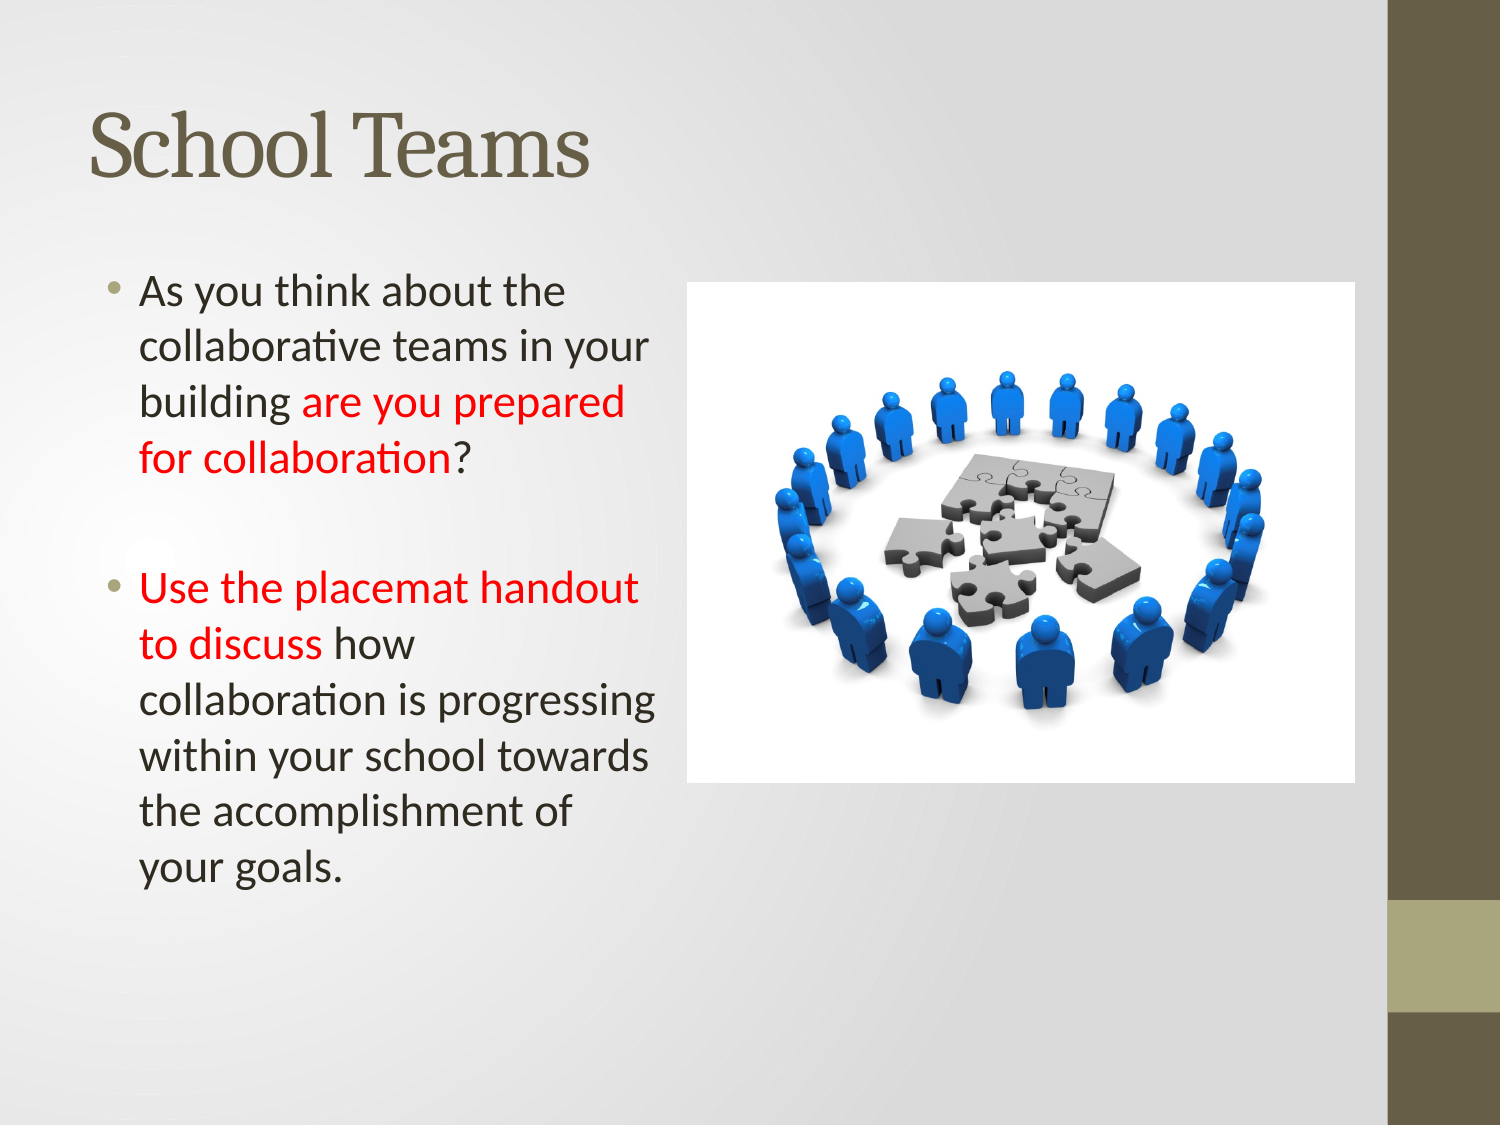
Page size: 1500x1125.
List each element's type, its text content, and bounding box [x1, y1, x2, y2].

list As you think about the collaborative teams in your building are you prepared for collaboration? Use the placemat handout to discuss how collaboration is progressing within your school towards the accomplishment of your goals. [75, 251, 675, 1005]
picture [686, 281, 1355, 783]
title School Teams [75, 45, 1325, 233]
